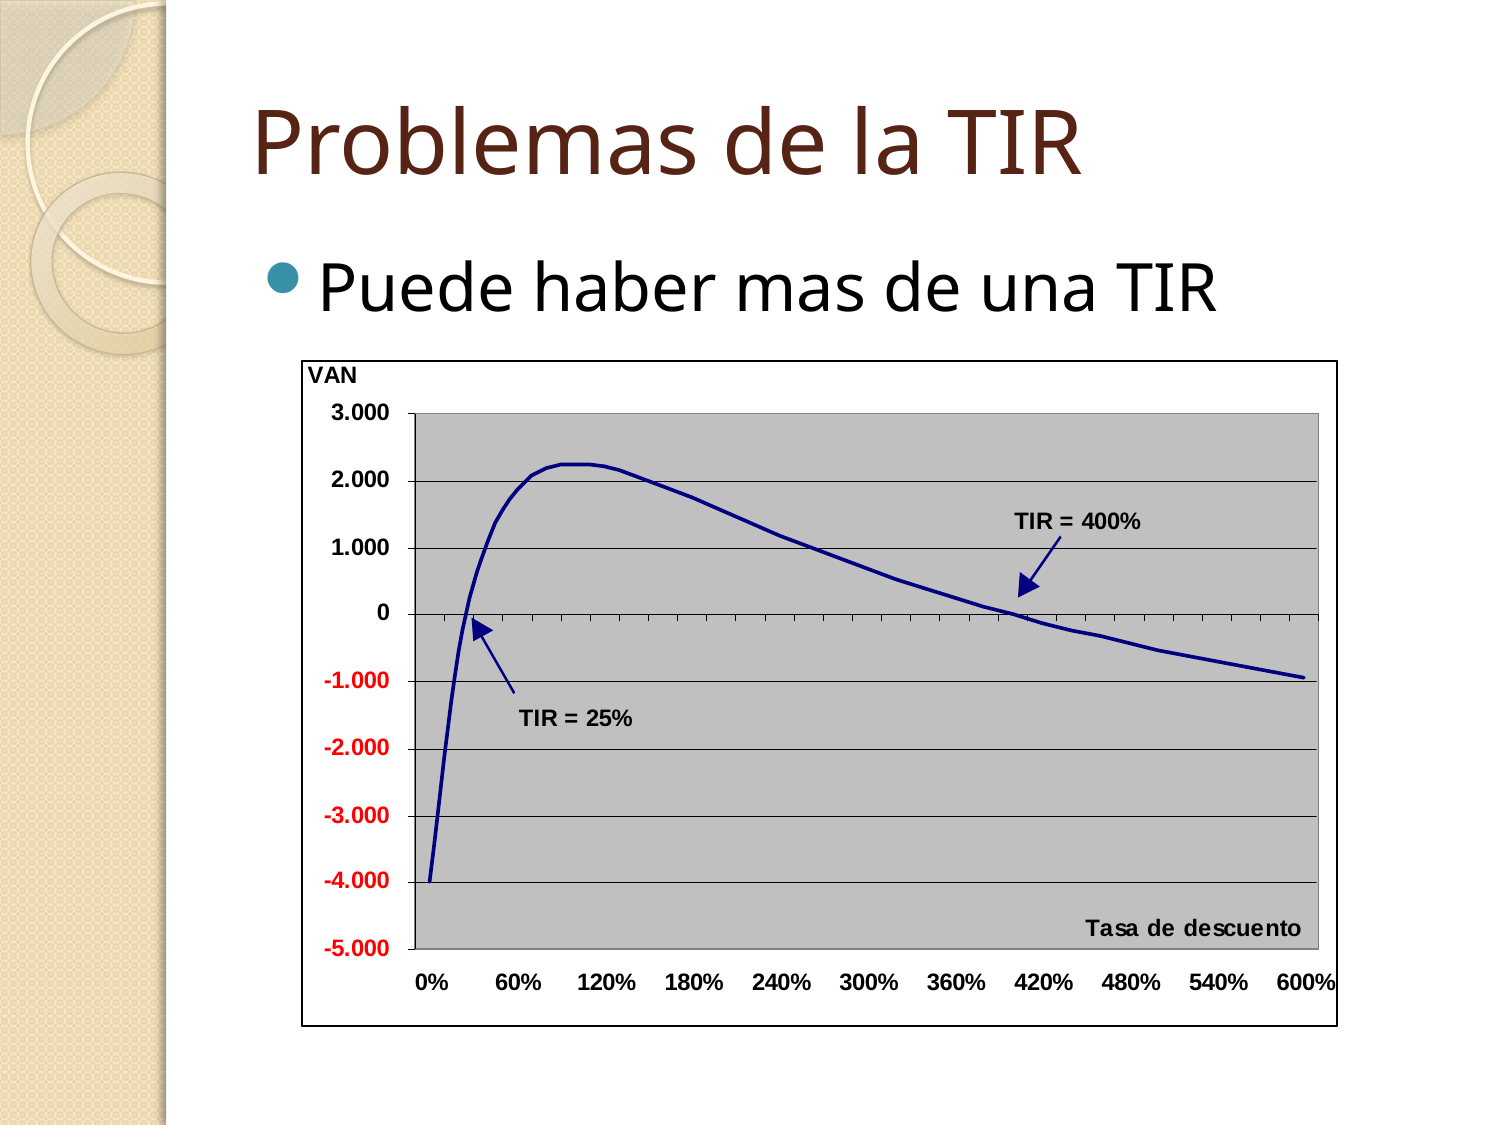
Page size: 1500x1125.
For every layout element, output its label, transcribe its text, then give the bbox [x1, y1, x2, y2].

picture [292, 351, 1348, 1036]
title Problemas de la TIR [235, 45, 1466, 233]
list Puede haber mas de una TIR [235, 237, 1466, 364]
